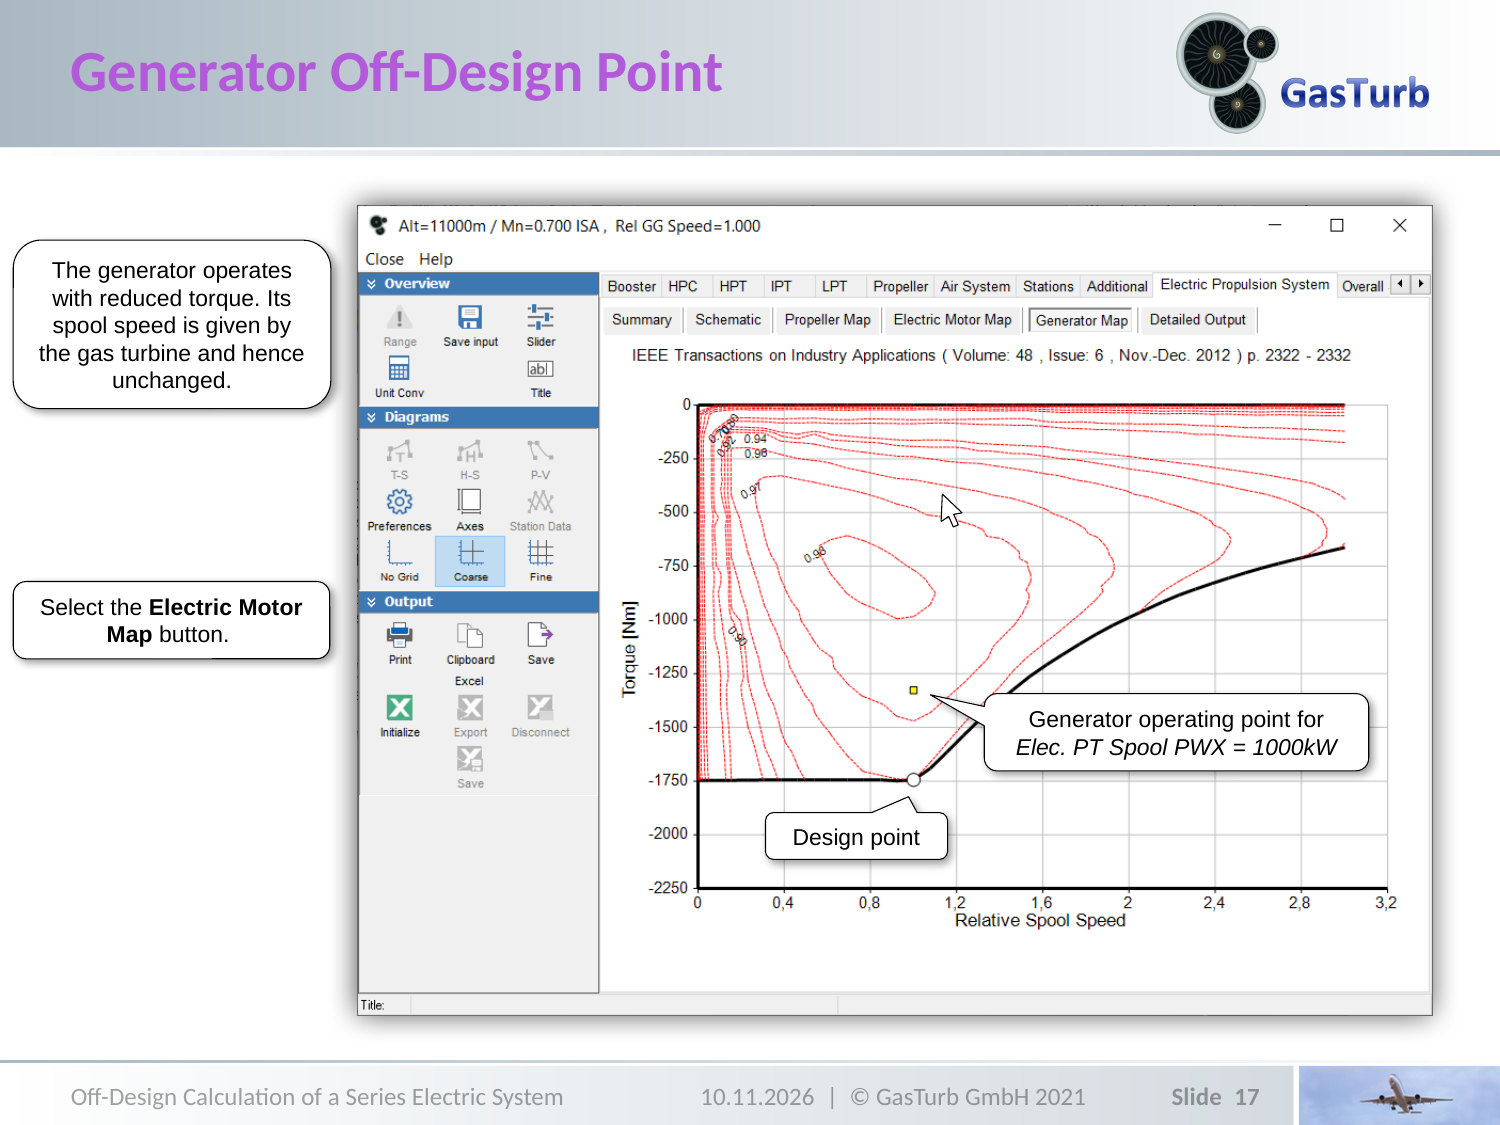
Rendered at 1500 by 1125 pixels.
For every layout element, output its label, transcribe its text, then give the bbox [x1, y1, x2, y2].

slide_number 17 [1234, 1065, 1294, 1125]
picture [0, 1060, 1500, 1125]
footer Off-Design Calculation of a Series Electric System [0, 1065, 665, 1125]
picture [357, 205, 1433, 1016]
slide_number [665, 1065, 827, 1125]
title Generator Off-Design Point [70, 0, 1164, 148]
picture [0, 0, 1500, 156]
text_box Select the Electric Motor Map button. [13, 581, 330, 659]
text_box The generator operates with reduced torque. Its spool speed is given by the gas turbine and hence unchanged. [13, 240, 331, 409]
